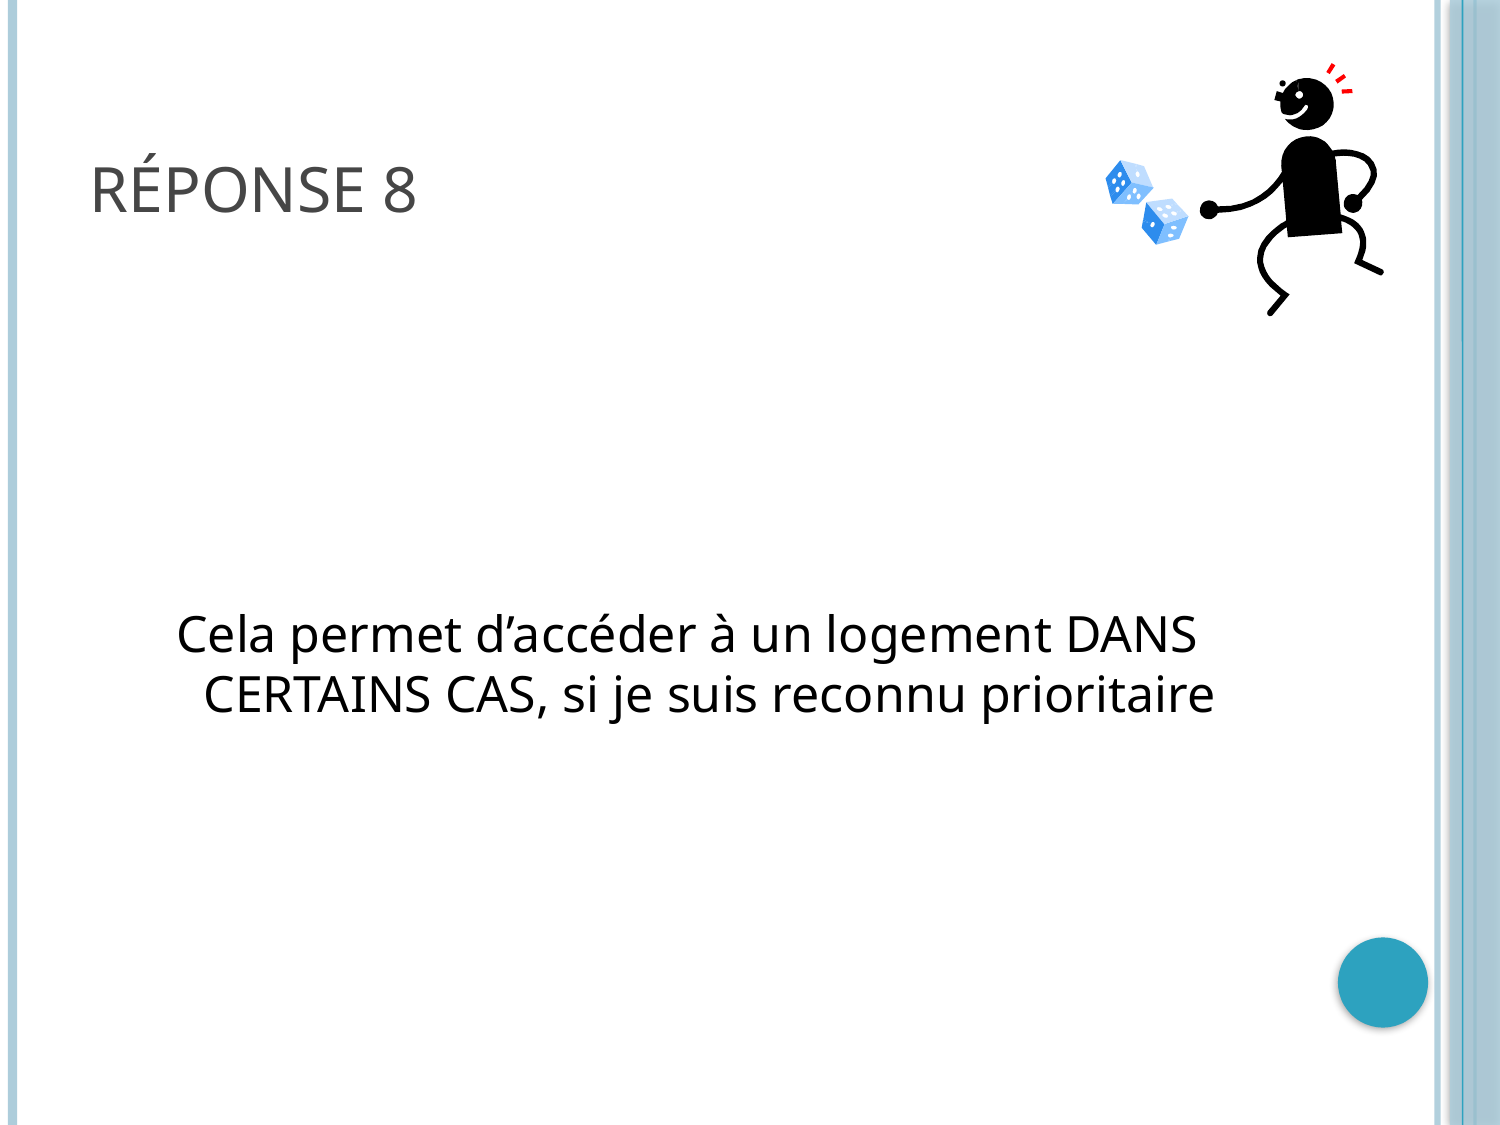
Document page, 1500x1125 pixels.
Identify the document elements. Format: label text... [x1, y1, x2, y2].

picture [1118, 45, 1413, 305]
list Cela permet d’accéder à un logement DANS CERTAINS CAS, si je suis reconnu prioritaire [74, 262, 1301, 1063]
title Réponse 8 [75, 45, 1116, 233]
